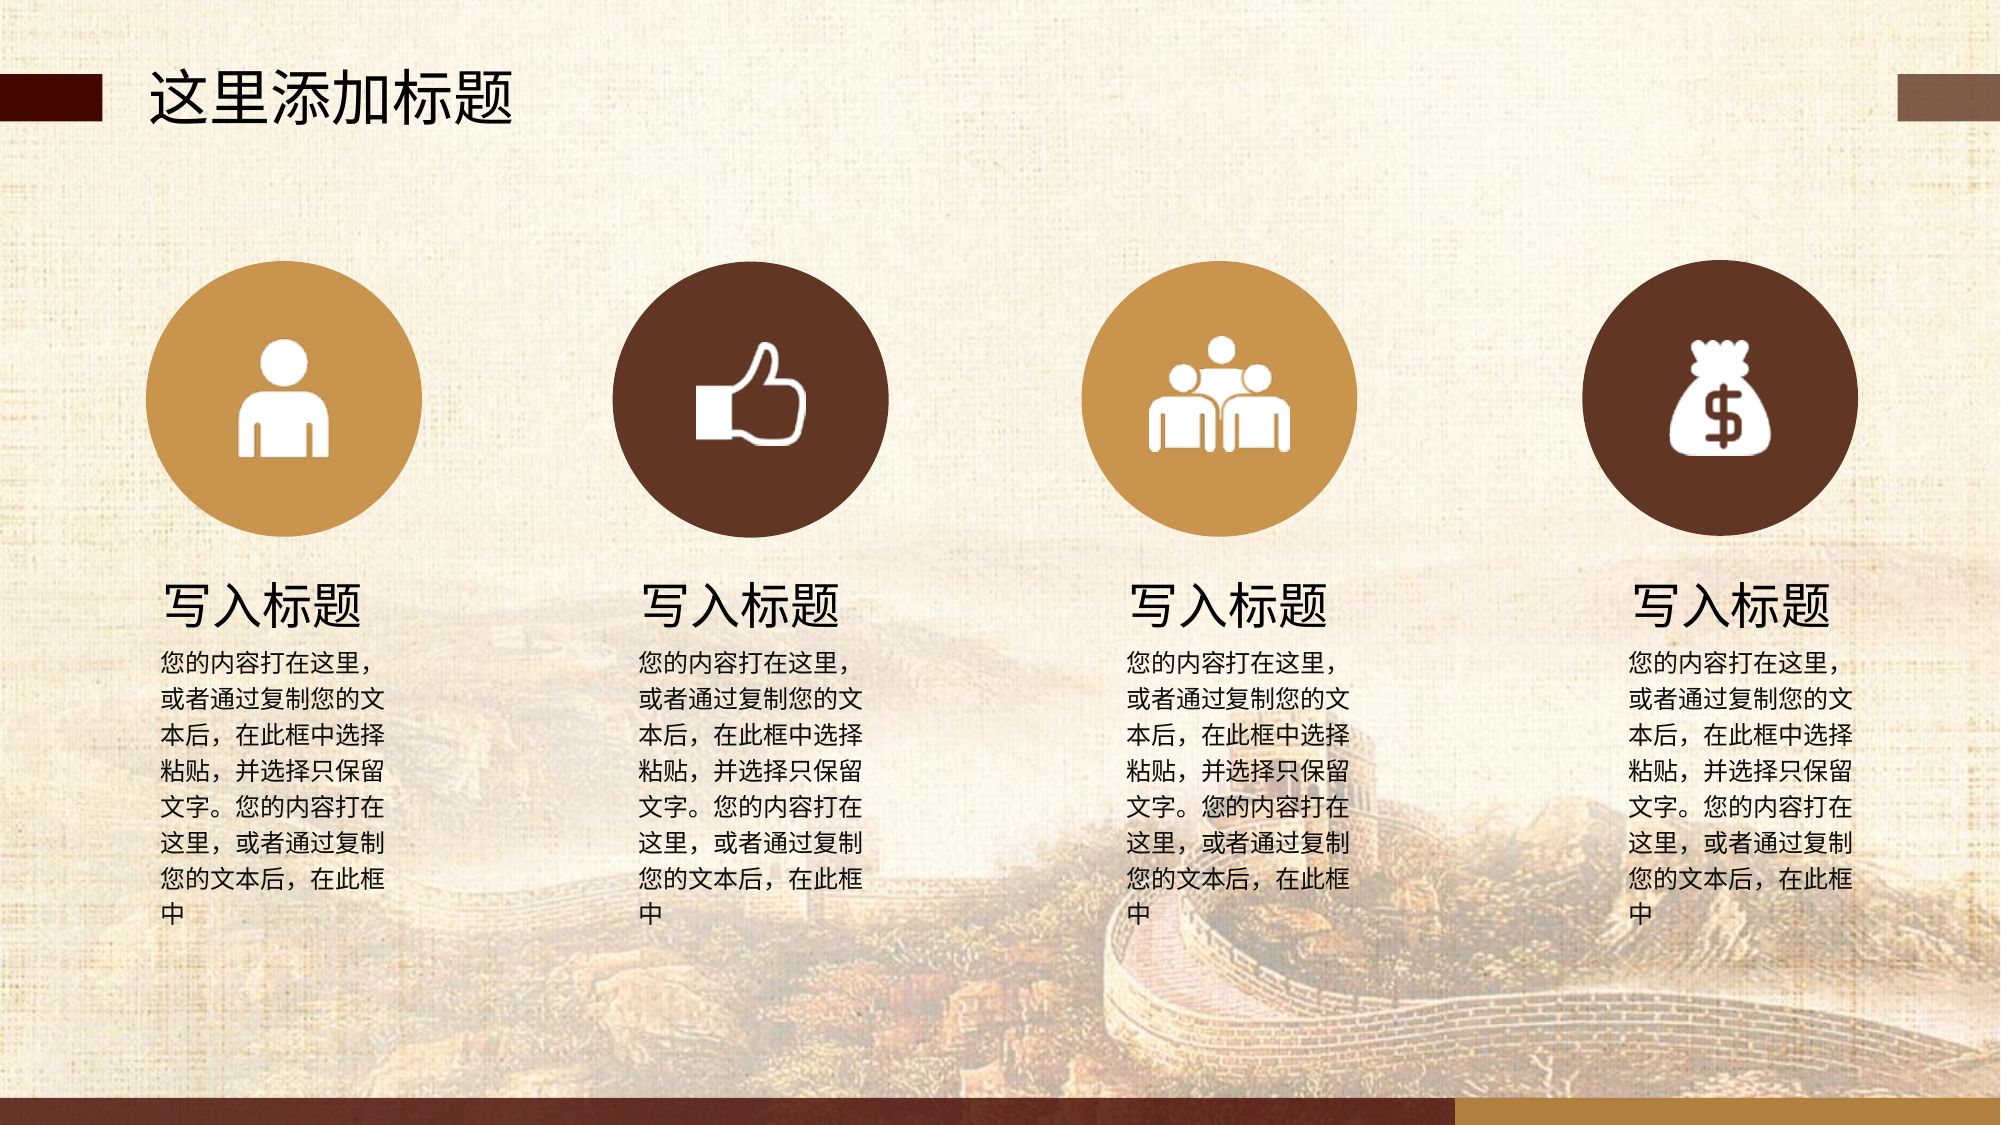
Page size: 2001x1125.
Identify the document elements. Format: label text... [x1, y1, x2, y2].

text_box [145, 261, 422, 537]
text_box 写入标题 [162, 571, 439, 638]
text_box 您的内容打在这里，或者通过复制您的文本后，在此框中选择粘贴，并选择只保留文字。您的内容打在这里，或者通过复制您的文本后，在此框中 [1126, 641, 1361, 926]
text_box [1454, 1097, 2000, 1125]
text_box [1081, 261, 1358, 537]
text_box 写入标题 [1128, 571, 1405, 638]
text_box 写入标题 [640, 571, 917, 638]
text_box [0, 1097, 1454, 1125]
text_box 您的内容打在这里，或者通过复制您的文本后，在此框中选择粘贴，并选择只保留文字。您的内容打在这里，或者通过复制您的文本后，在此框中 [160, 641, 395, 926]
text_box [1897, 73, 2000, 122]
text_box 这里添加标题 [133, 52, 622, 141]
text_box [1582, 260, 1859, 536]
text_box [612, 261, 889, 538]
text_box [0, 73, 103, 122]
text_box 写入标题 [1631, 571, 1907, 638]
picture [0, 0, 2001, 1125]
text_box 您的内容打在这里，或者通过复制您的文本后，在此框中选择粘贴，并选择只保留文字。您的内容打在这里，或者通过复制您的文本后，在此框中 [638, 641, 873, 926]
text_box 您的内容打在这里，或者通过复制您的文本后，在此框中选择粘贴，并选择只保留文字。您的内容打在这里，或者通过复制您的文本后，在此框中 [1628, 641, 1863, 926]
